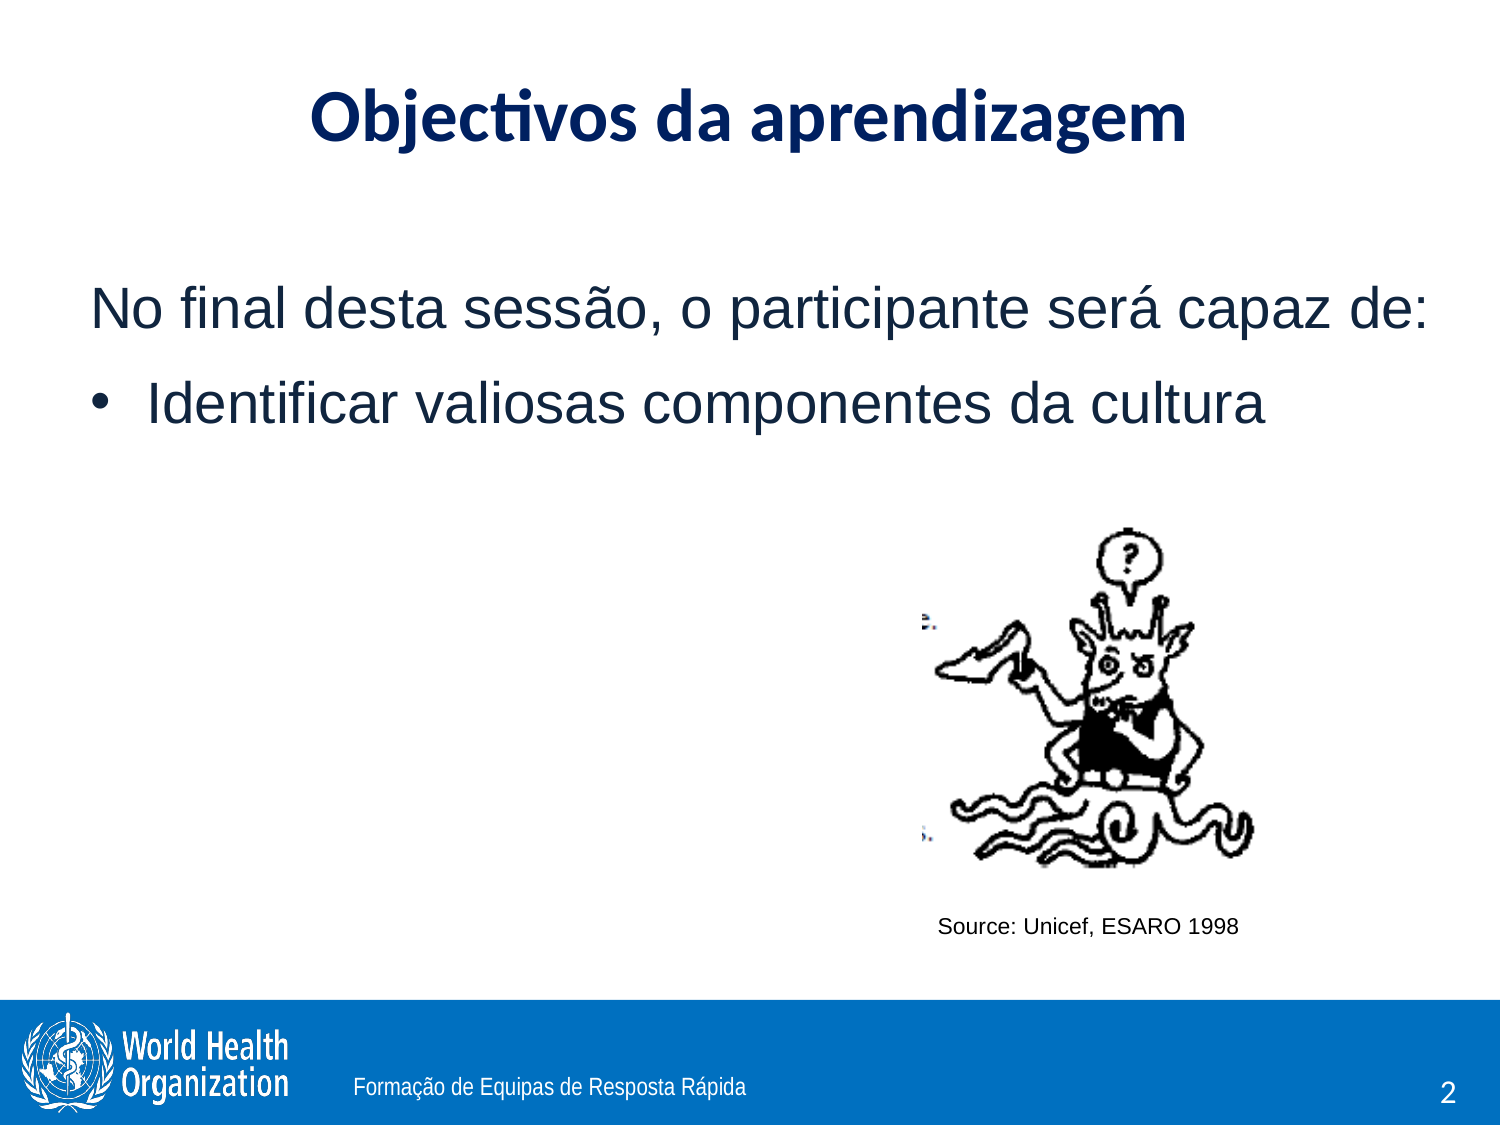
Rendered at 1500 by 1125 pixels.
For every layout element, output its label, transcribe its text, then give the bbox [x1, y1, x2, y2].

text_box Source: Unicef, ESARO 1998 [922, 911, 1291, 947]
picture [922, 505, 1292, 905]
text_box Objectivos da aprendizagem [74, 72, 1425, 150]
picture [21, 1012, 288, 1113]
list No final desta sessão, o participante será capaz de: Identificar valiosas componentes da cultura [75, 262, 1459, 1005]
